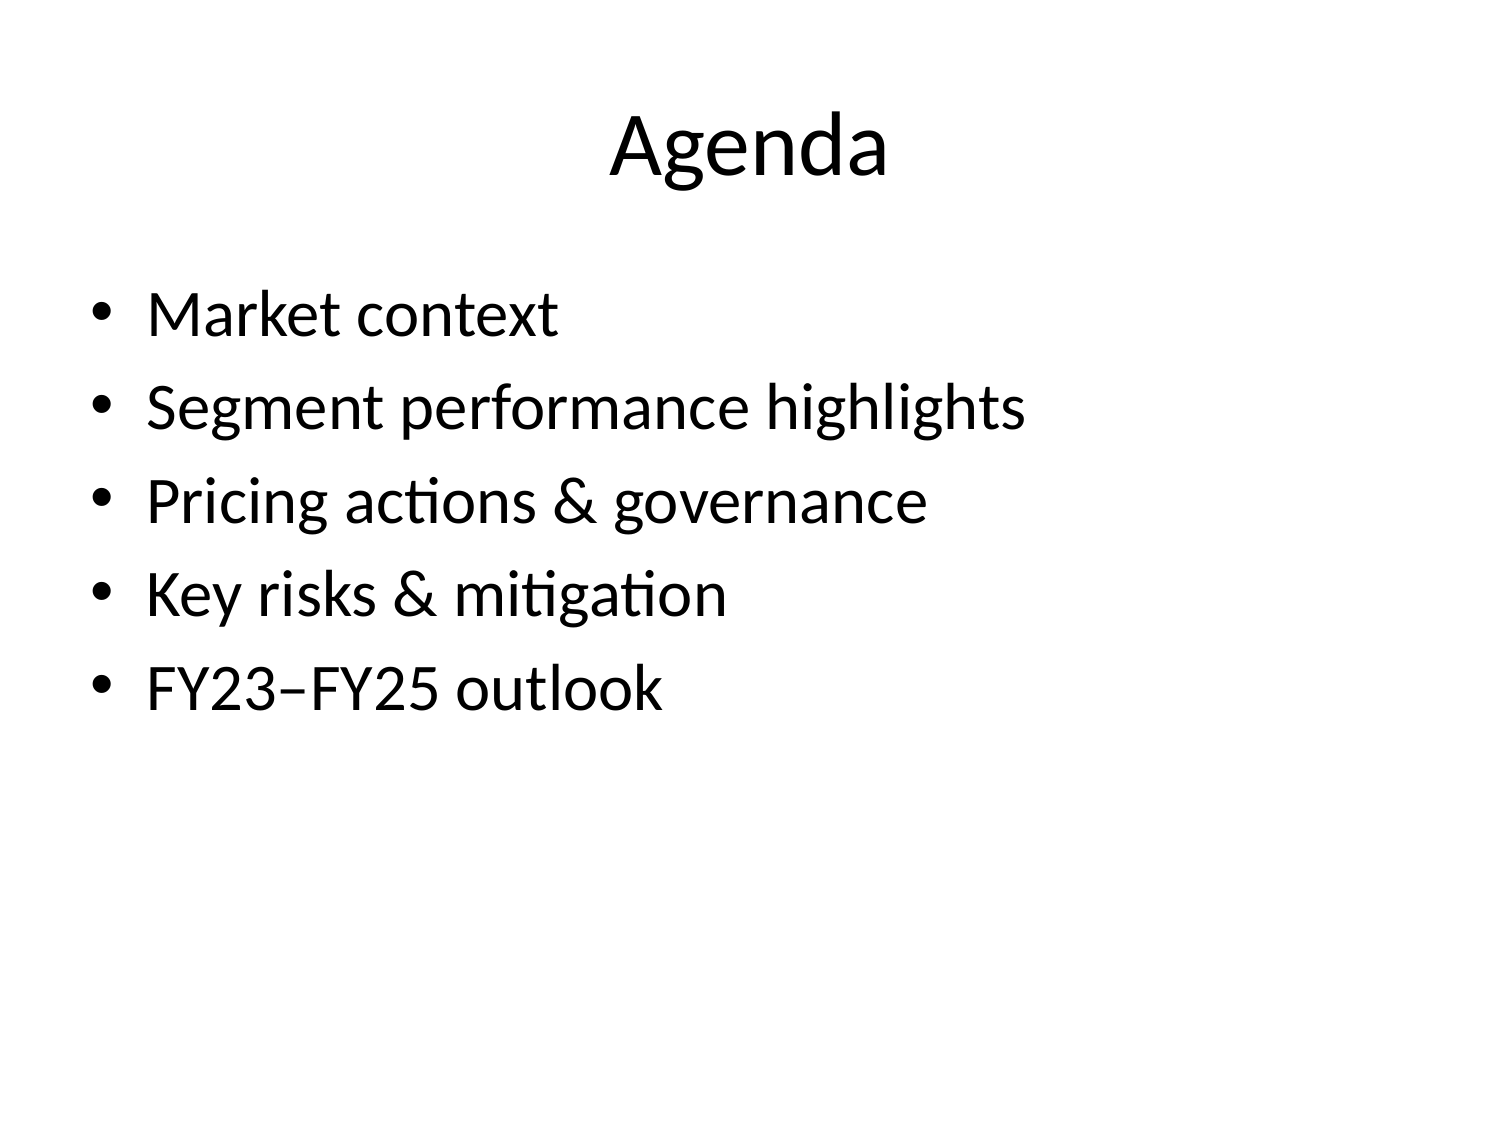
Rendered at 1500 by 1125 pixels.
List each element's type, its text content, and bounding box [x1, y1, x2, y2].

list Market context Segment performance highlights Pricing actions & governance Key risks & mitigation FY23–FY25 outlook [75, 262, 1425, 1005]
title Agenda [75, 45, 1425, 233]
